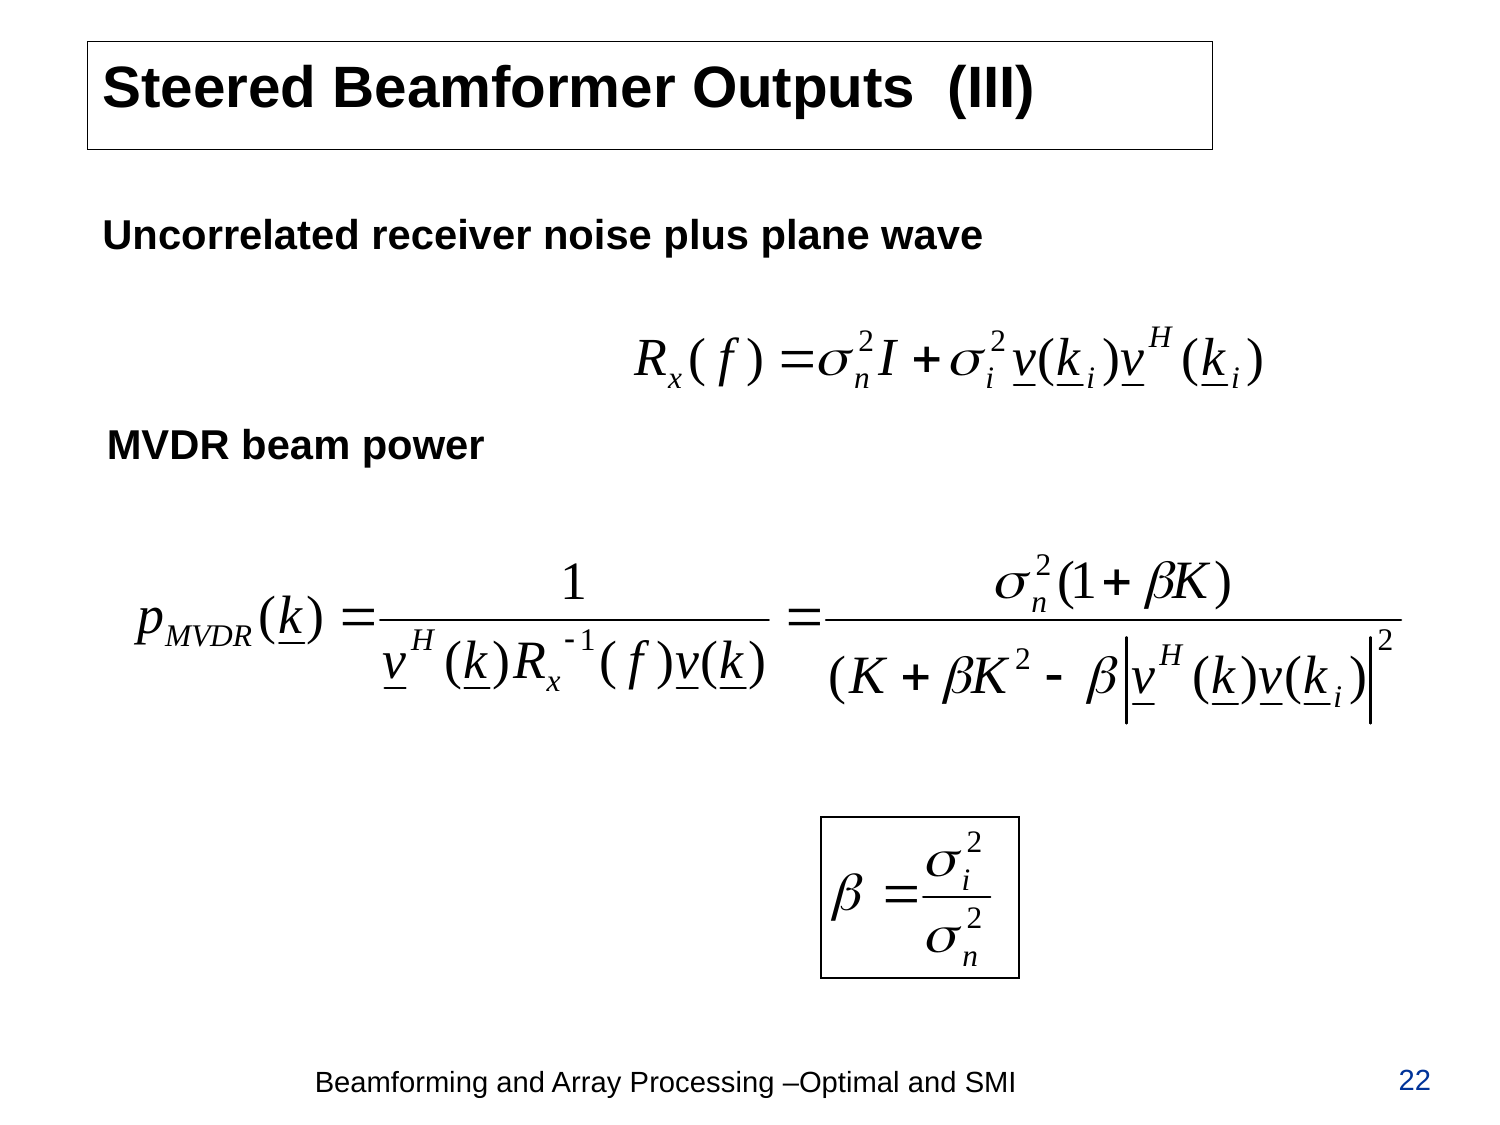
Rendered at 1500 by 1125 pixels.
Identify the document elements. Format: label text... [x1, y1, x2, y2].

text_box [121, 538, 1411, 737]
title Steered Beamformer Outputs (III) [87, 41, 1213, 150]
text_box Uncorrelated receiver noise plus plane wave [87, 190, 1246, 272]
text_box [820, 816, 1019, 979]
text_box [624, 312, 1276, 403]
list MVDR beam power [91, 399, 625, 482]
slide_number 22 [1207, 1055, 1447, 1102]
